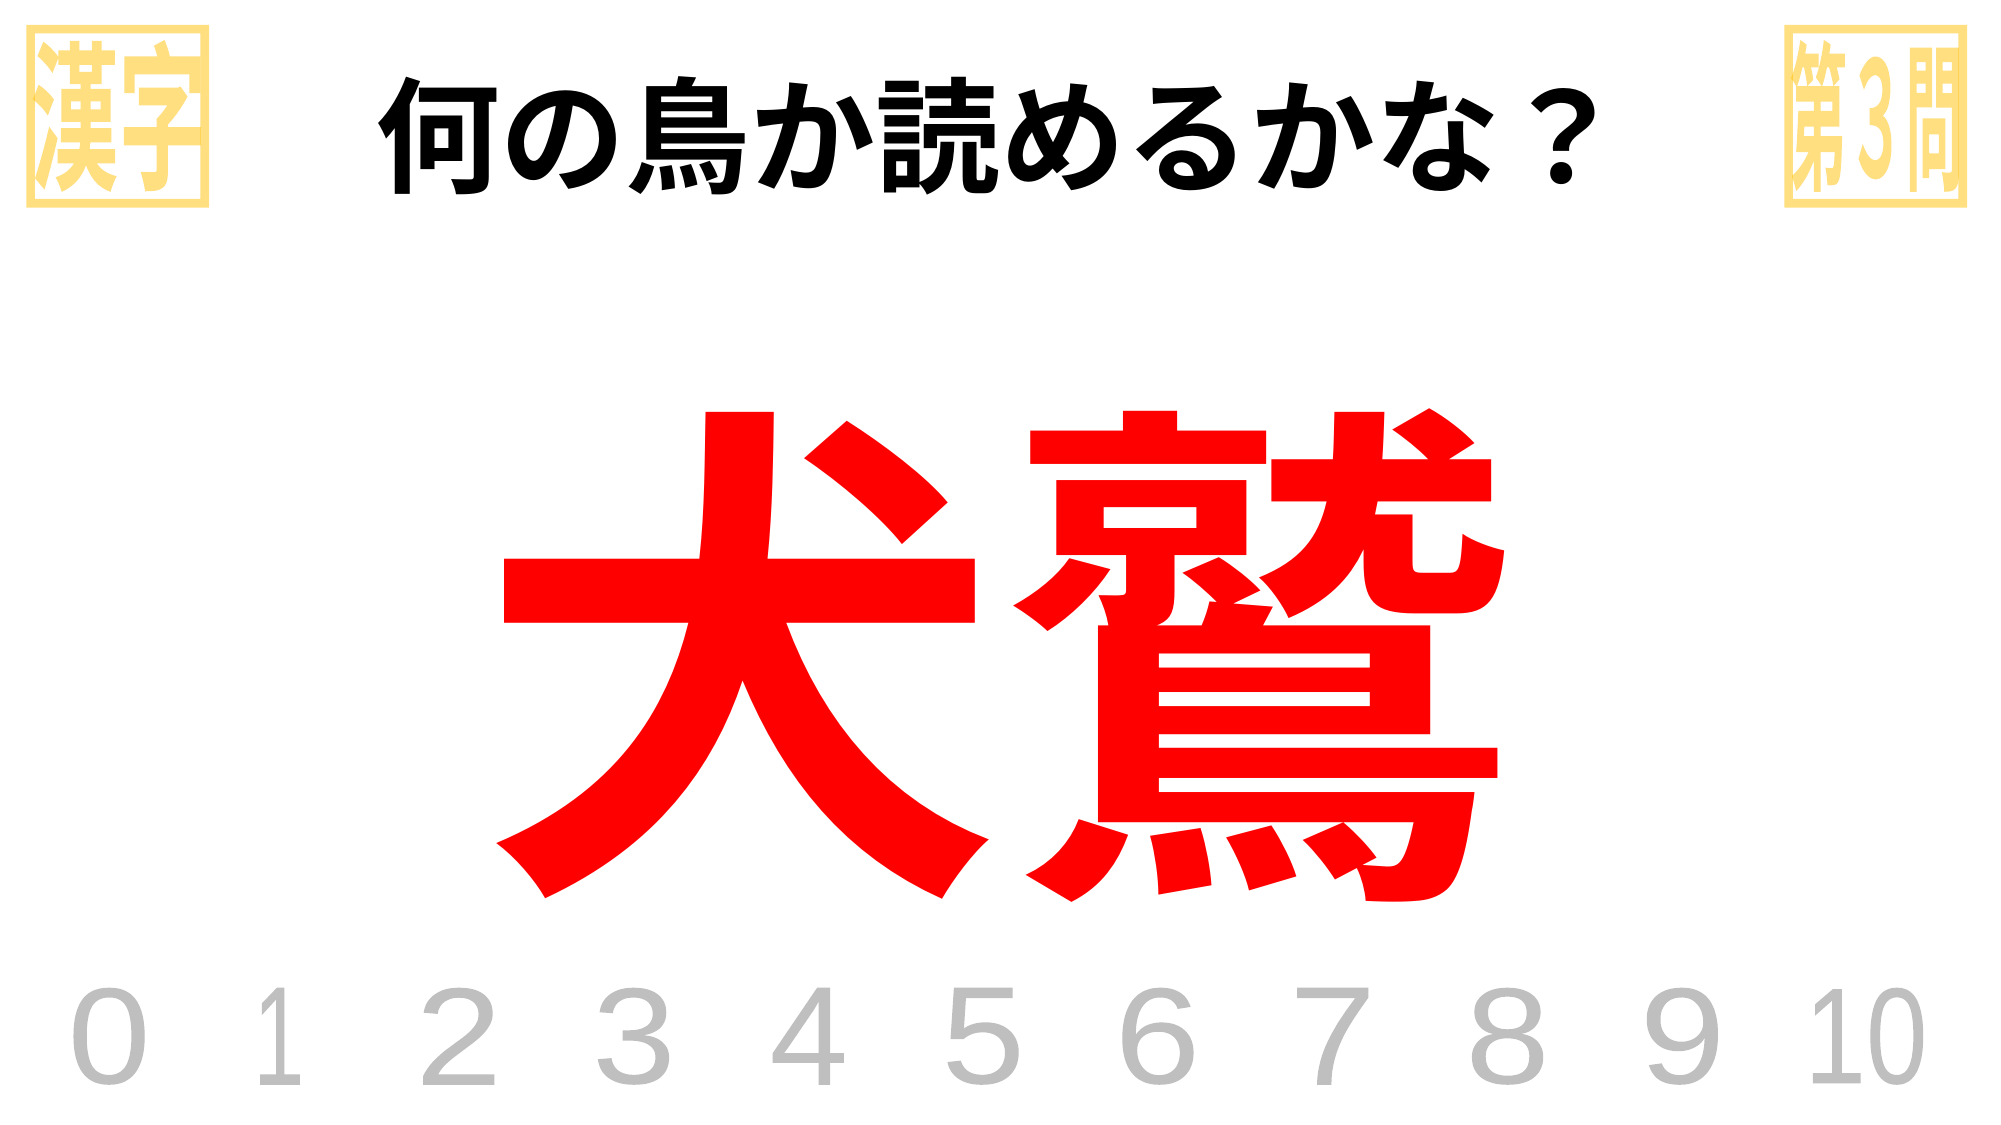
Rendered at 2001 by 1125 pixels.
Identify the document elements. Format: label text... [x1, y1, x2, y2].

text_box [26, 24, 210, 208]
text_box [1784, 24, 1968, 208]
text_box 何の鳥か読めるかな？ [360, 50, 1640, 216]
text_box 犬鷲 [464, 326, 1536, 966]
